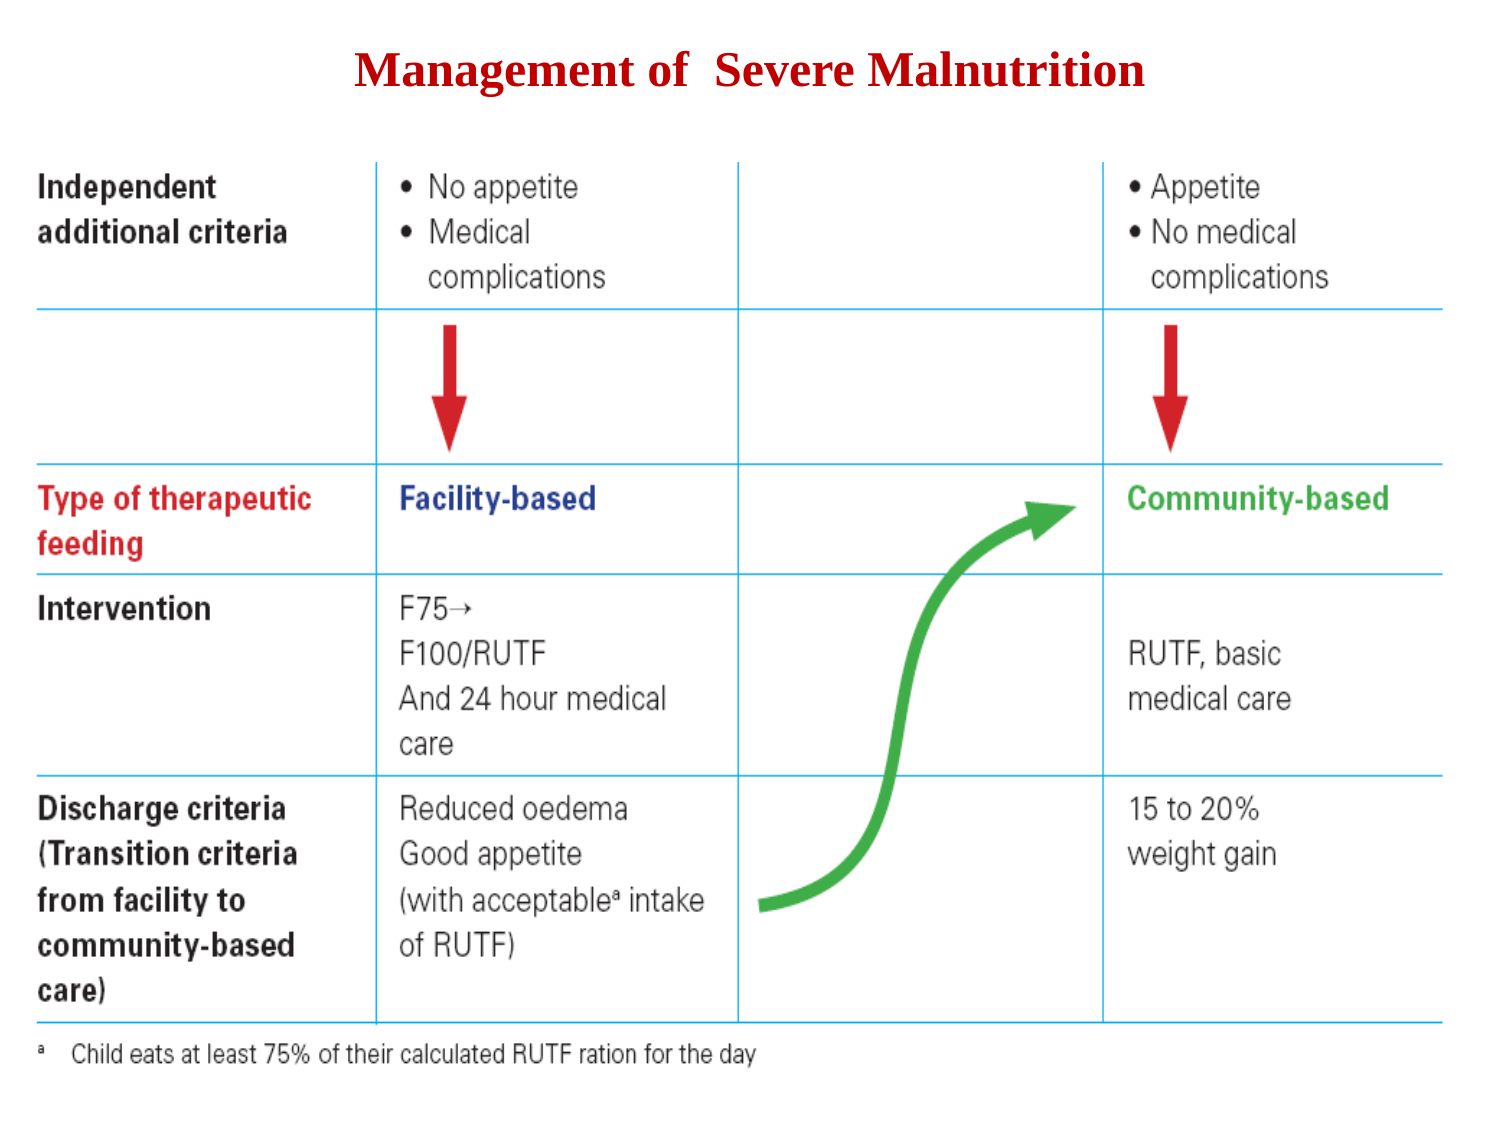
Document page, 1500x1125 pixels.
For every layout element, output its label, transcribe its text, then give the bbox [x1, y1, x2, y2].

title Management of Severe Malnutrition [75, 7, 1425, 125]
picture [24, 162, 1451, 1082]
